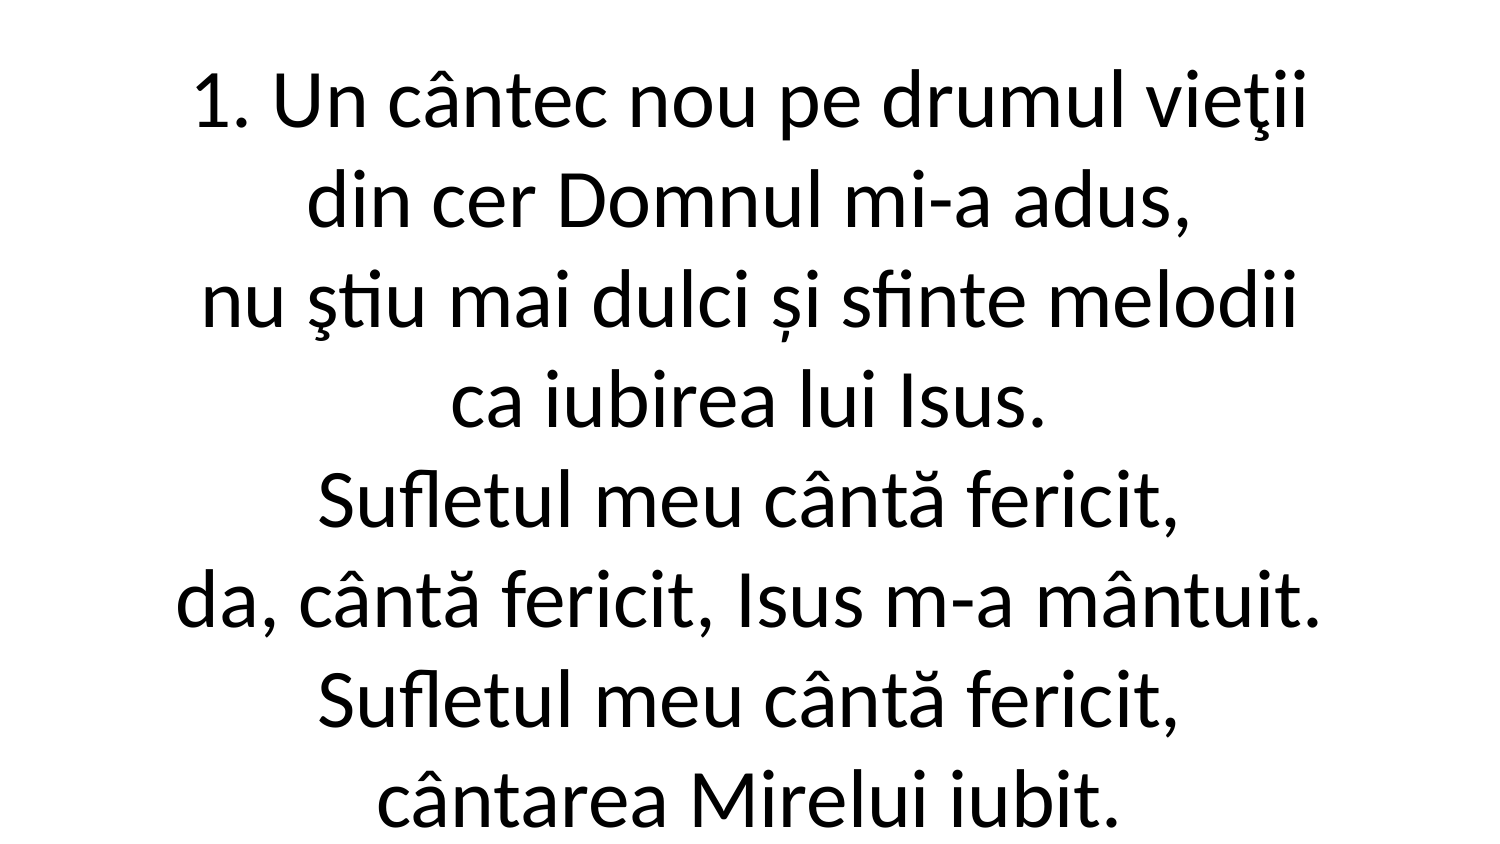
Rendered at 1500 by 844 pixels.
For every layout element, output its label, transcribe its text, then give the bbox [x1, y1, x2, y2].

text_box 1. Un cântec nou pe drumul vieţii din cer Domnul mi-a adus, nu ştiu mai dulci și sfinte melodii ca iubirea lui Isus. Sufletul meu cântă fericit, da, cântă fericit, Isus m-a mântuit. Sufletul meu cântă fericit, cântarea Mirelui iubit. [160, 0, 1340, 844]
